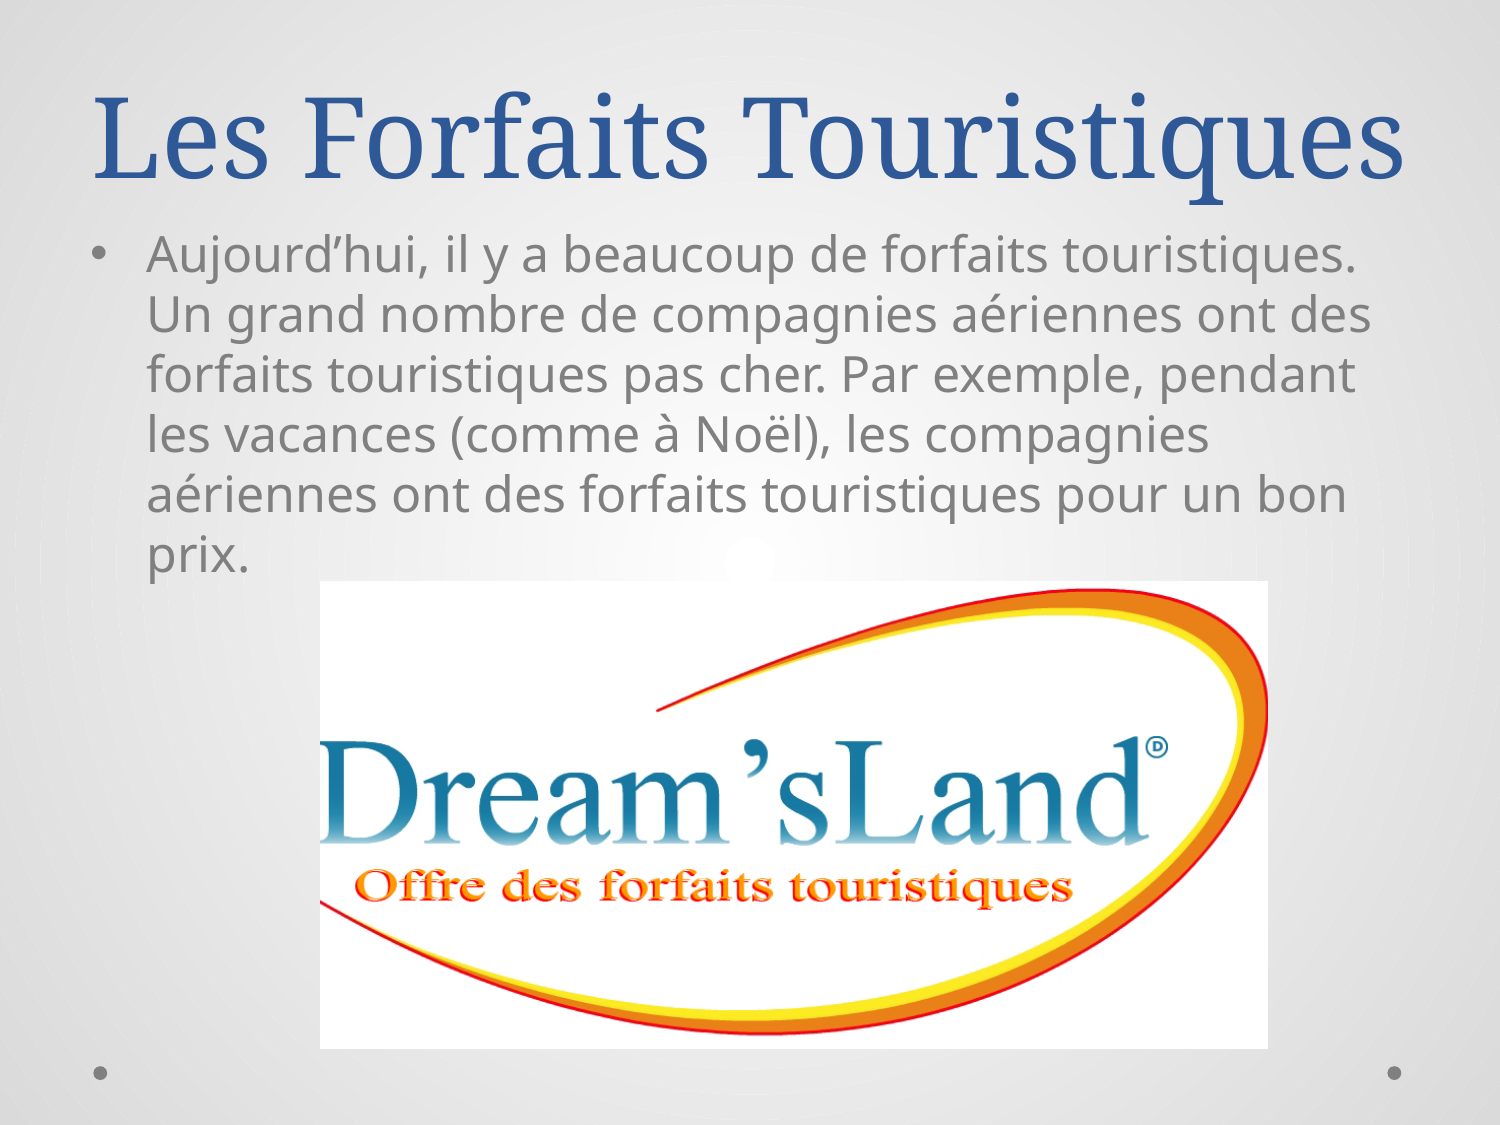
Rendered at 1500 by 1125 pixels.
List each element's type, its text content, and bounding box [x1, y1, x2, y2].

picture [319, 580, 1269, 1049]
list Aujourd’hui, il y a beaucoup de forfaits touristiques. Un grand nombre de compagnies aériennes ont des forfaits touristiques pas cher. Par exemple, pendant les vacances (comme à Noël), les compagnies aériennes ont des forfaits touristiques pour un bon prix. [75, 215, 1425, 958]
title Les Forfaits Touristiques [75, 0, 1425, 210]
